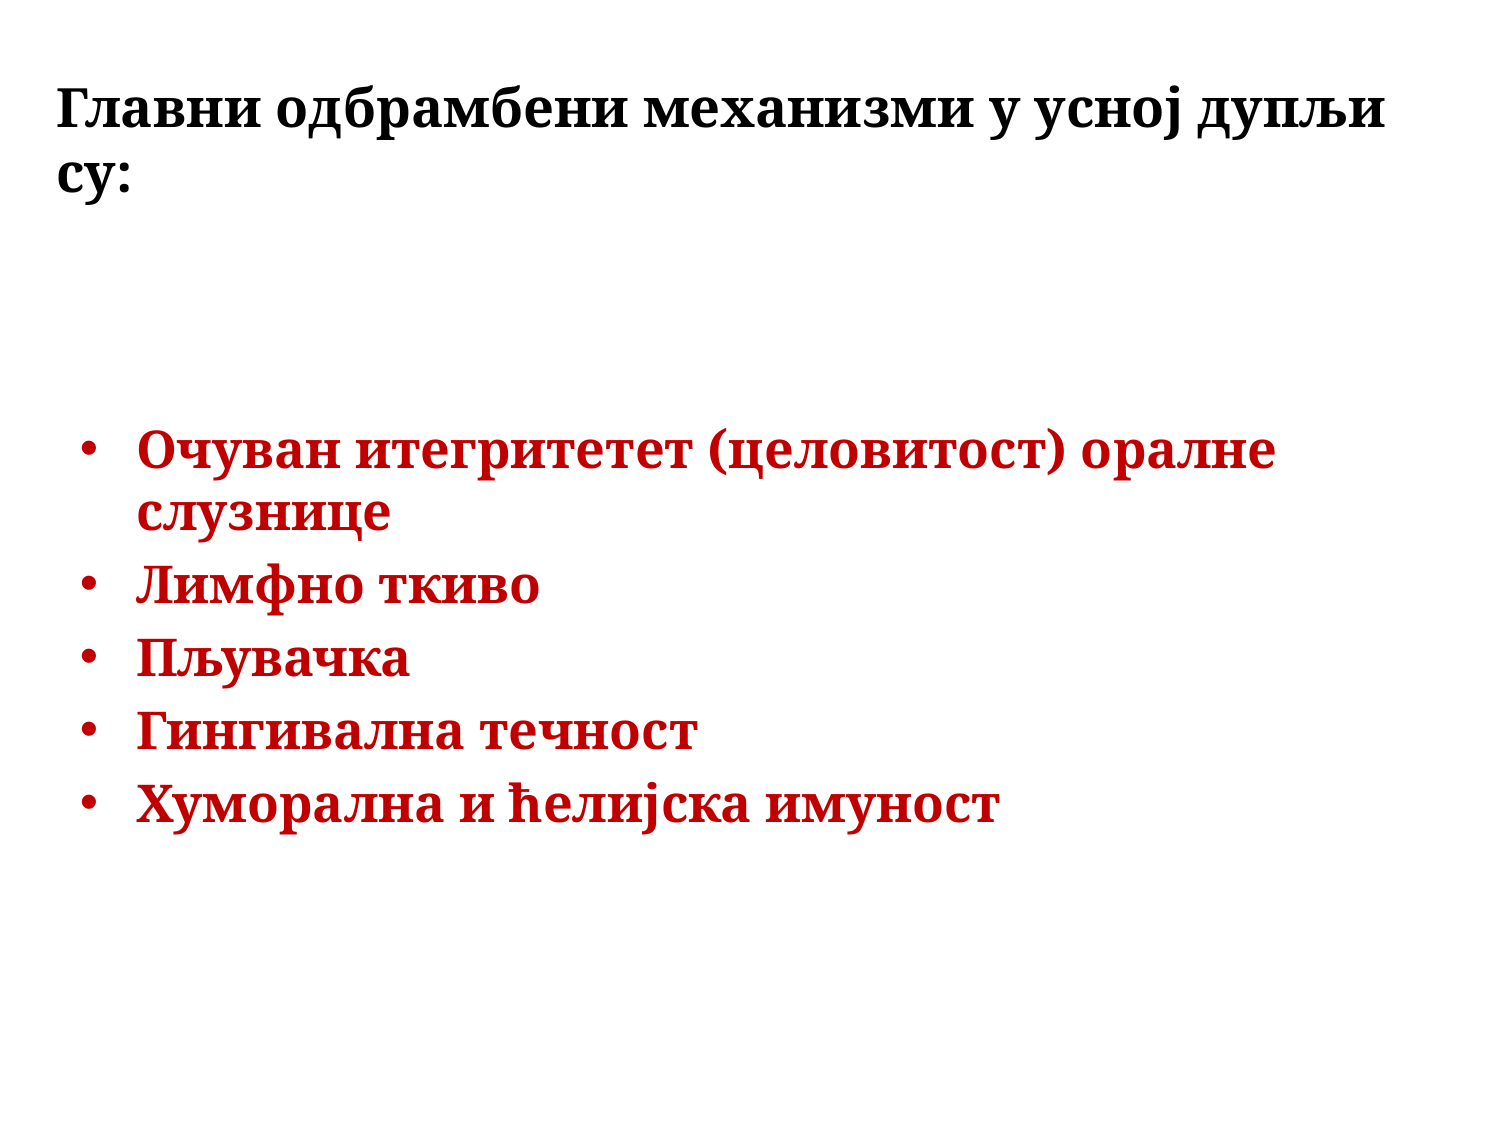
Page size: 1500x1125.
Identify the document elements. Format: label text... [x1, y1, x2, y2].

list Очуван итегритетет (целовитост) оралне слузнице Лимфно ткиво Пљувачка Гингивална течност Хуморална и ћелијска имуност [64, 408, 1416, 887]
title Главни одбрамбени механизми у усној дупљи су: [41, 44, 1459, 233]
